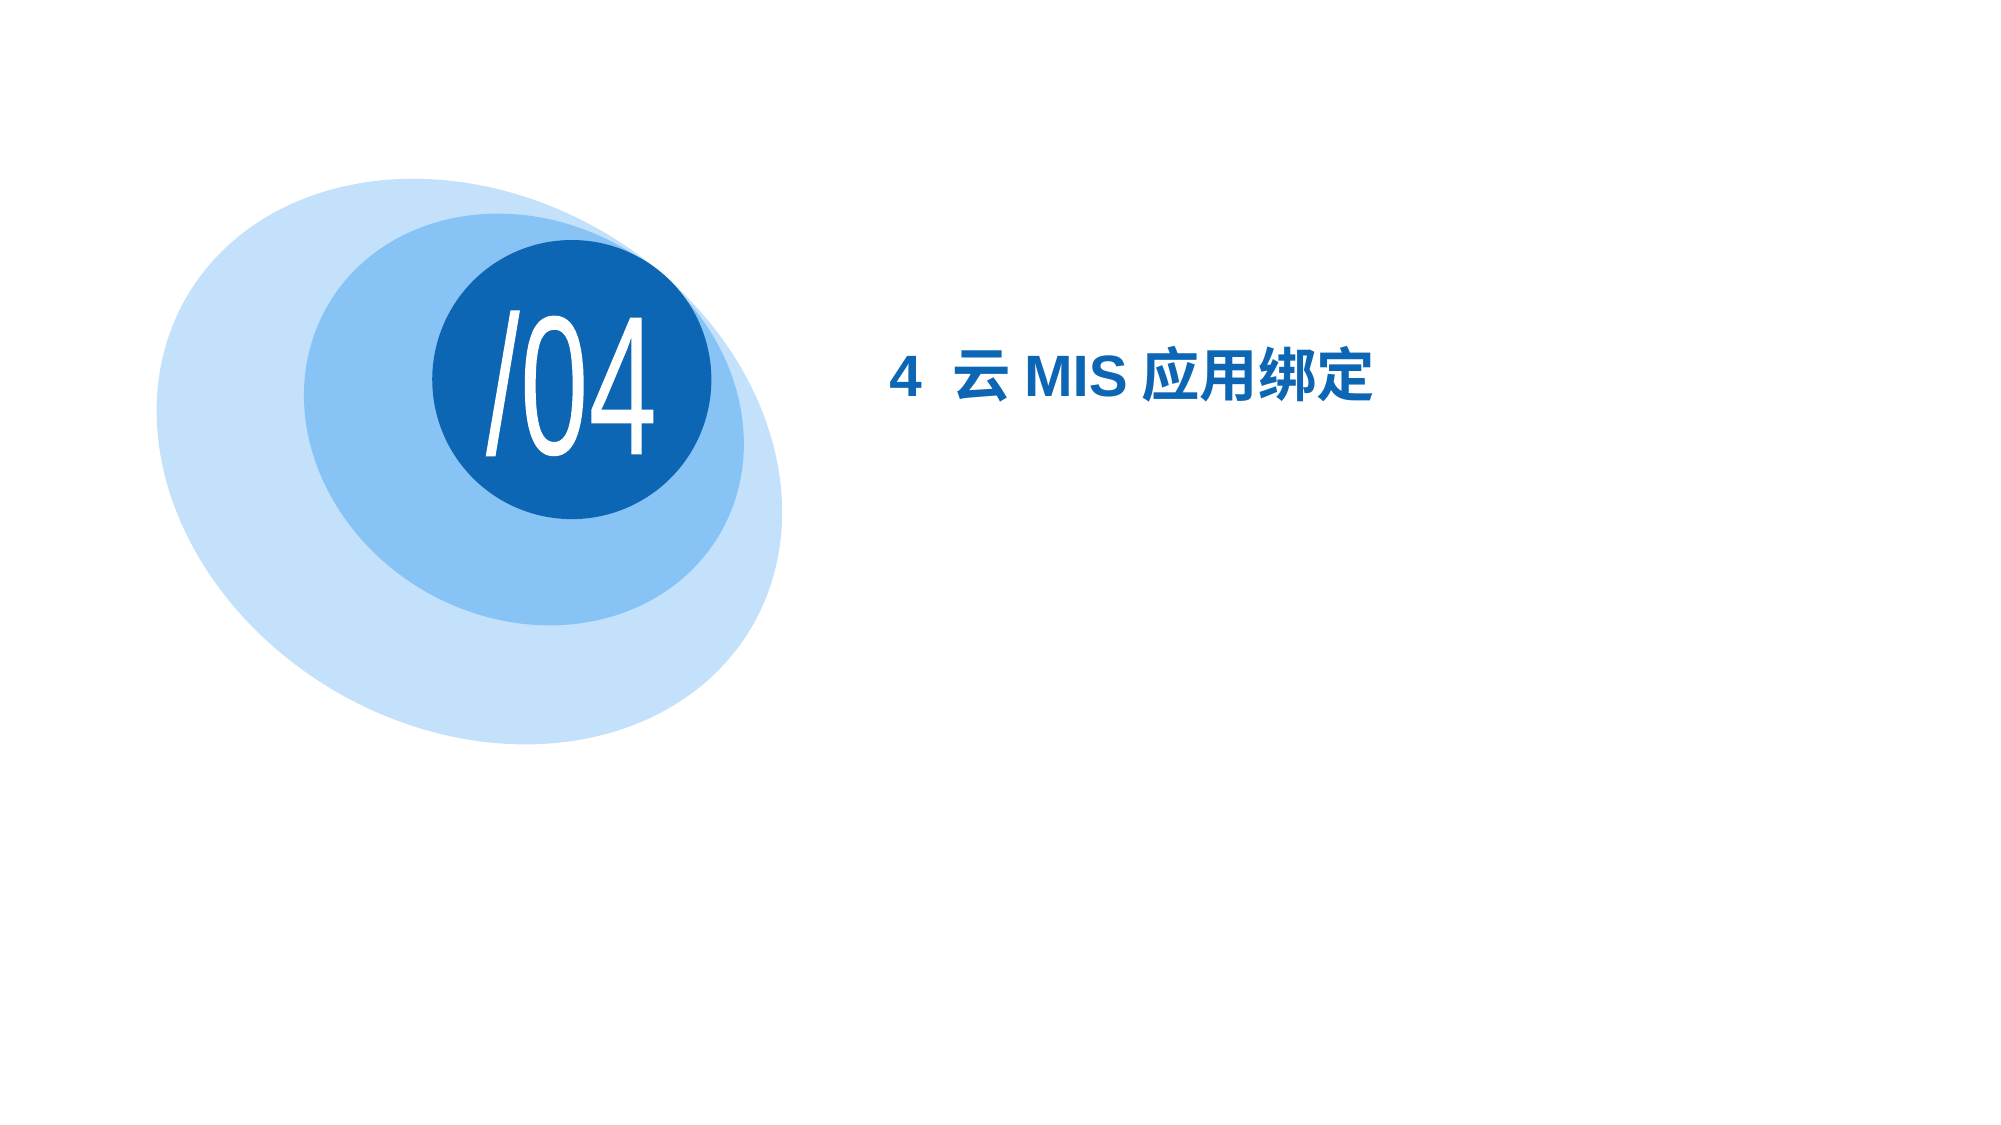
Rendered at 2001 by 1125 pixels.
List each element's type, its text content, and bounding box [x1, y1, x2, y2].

title 4 云MIS应用绑定 [874, 269, 1764, 417]
